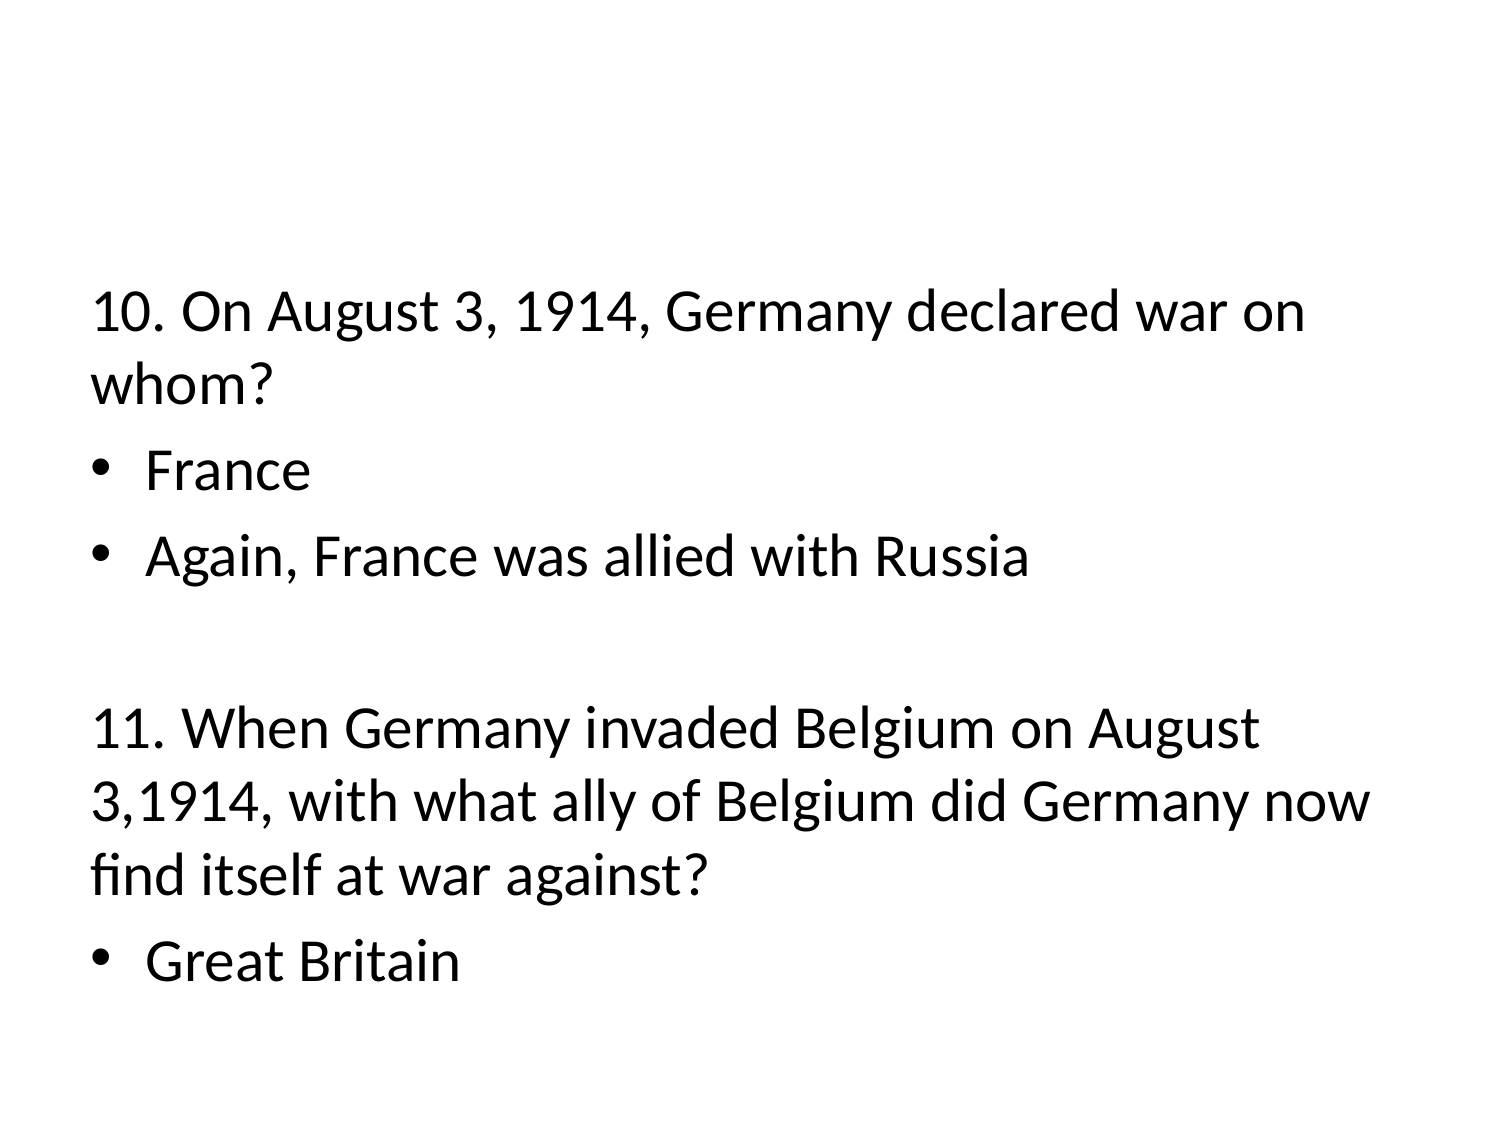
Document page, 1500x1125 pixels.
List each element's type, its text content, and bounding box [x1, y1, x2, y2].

list 10. On August 3, 1914, Germany declared war on whom? France Again, France was allied with Russia 11. When Germany invaded Belgium on August 3,1914, with what ally of Belgium did Germany now find itself at war against? Great Britain [75, 262, 1425, 1005]
